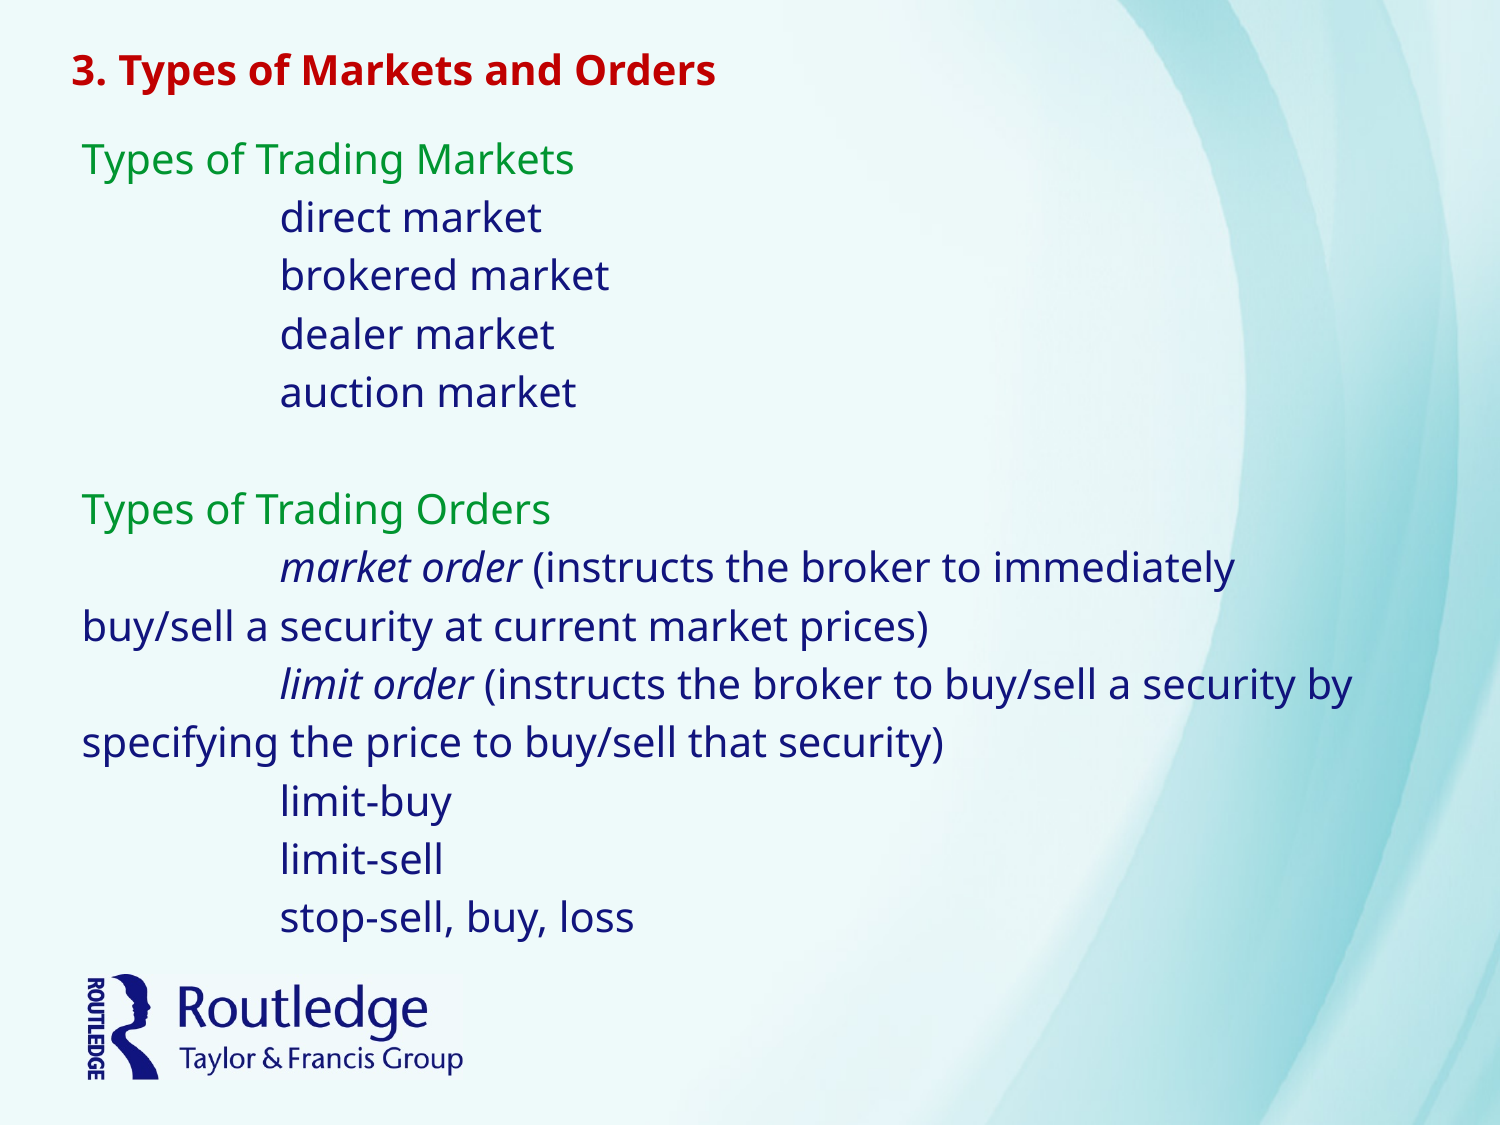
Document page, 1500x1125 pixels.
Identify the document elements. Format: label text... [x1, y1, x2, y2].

picture [0, 0, 1500, 1125]
list Types of Trading Markets direct market brokered market dealer market auction market Types of Trading Orders market order (instructs the broker to immediately buy/sell a security at current market prices) limit order (instructs the broker to buy/sell a security by specifying the price to buy/sell that security) limit-buy limit-sell stop-sell, buy, loss [66, 124, 1451, 976]
title 3. Types of Markets and Orders [24, 49, 1438, 138]
